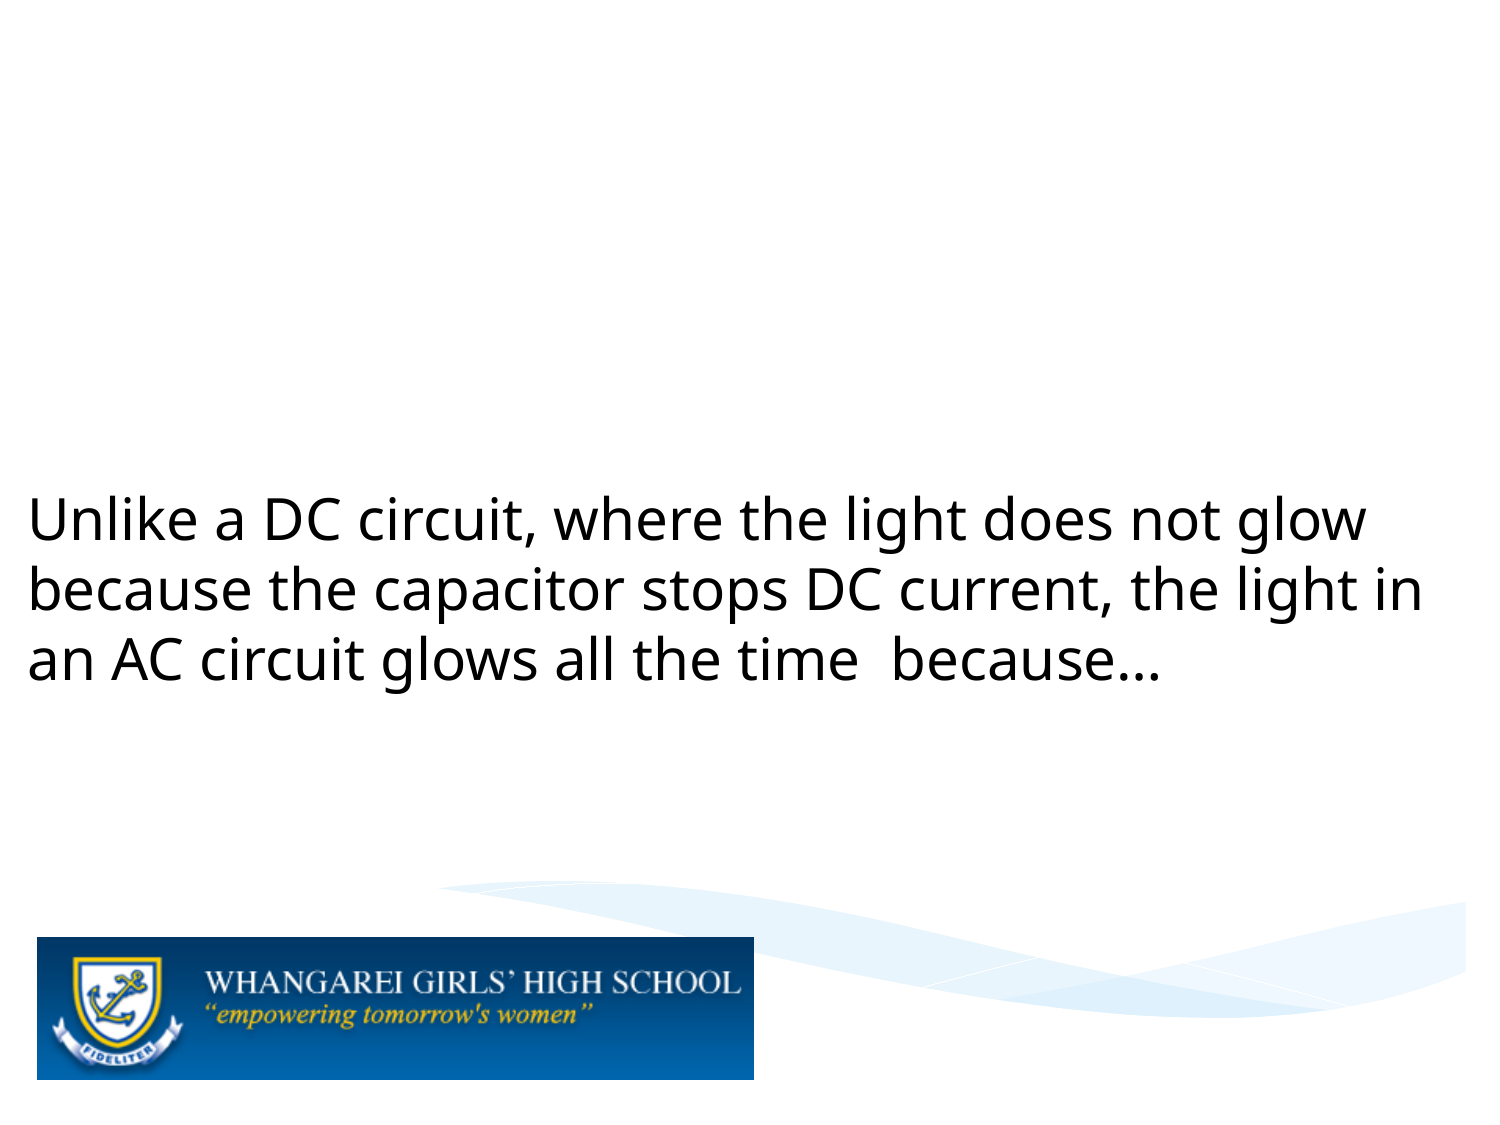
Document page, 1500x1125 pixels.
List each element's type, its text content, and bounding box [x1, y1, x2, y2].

picture [37, 937, 754, 1080]
text_box Unlike a DC circuit, where the light does not glow because the capacitor stops DC current, the light in an AC circuit glows all the time because… [12, 474, 1475, 700]
